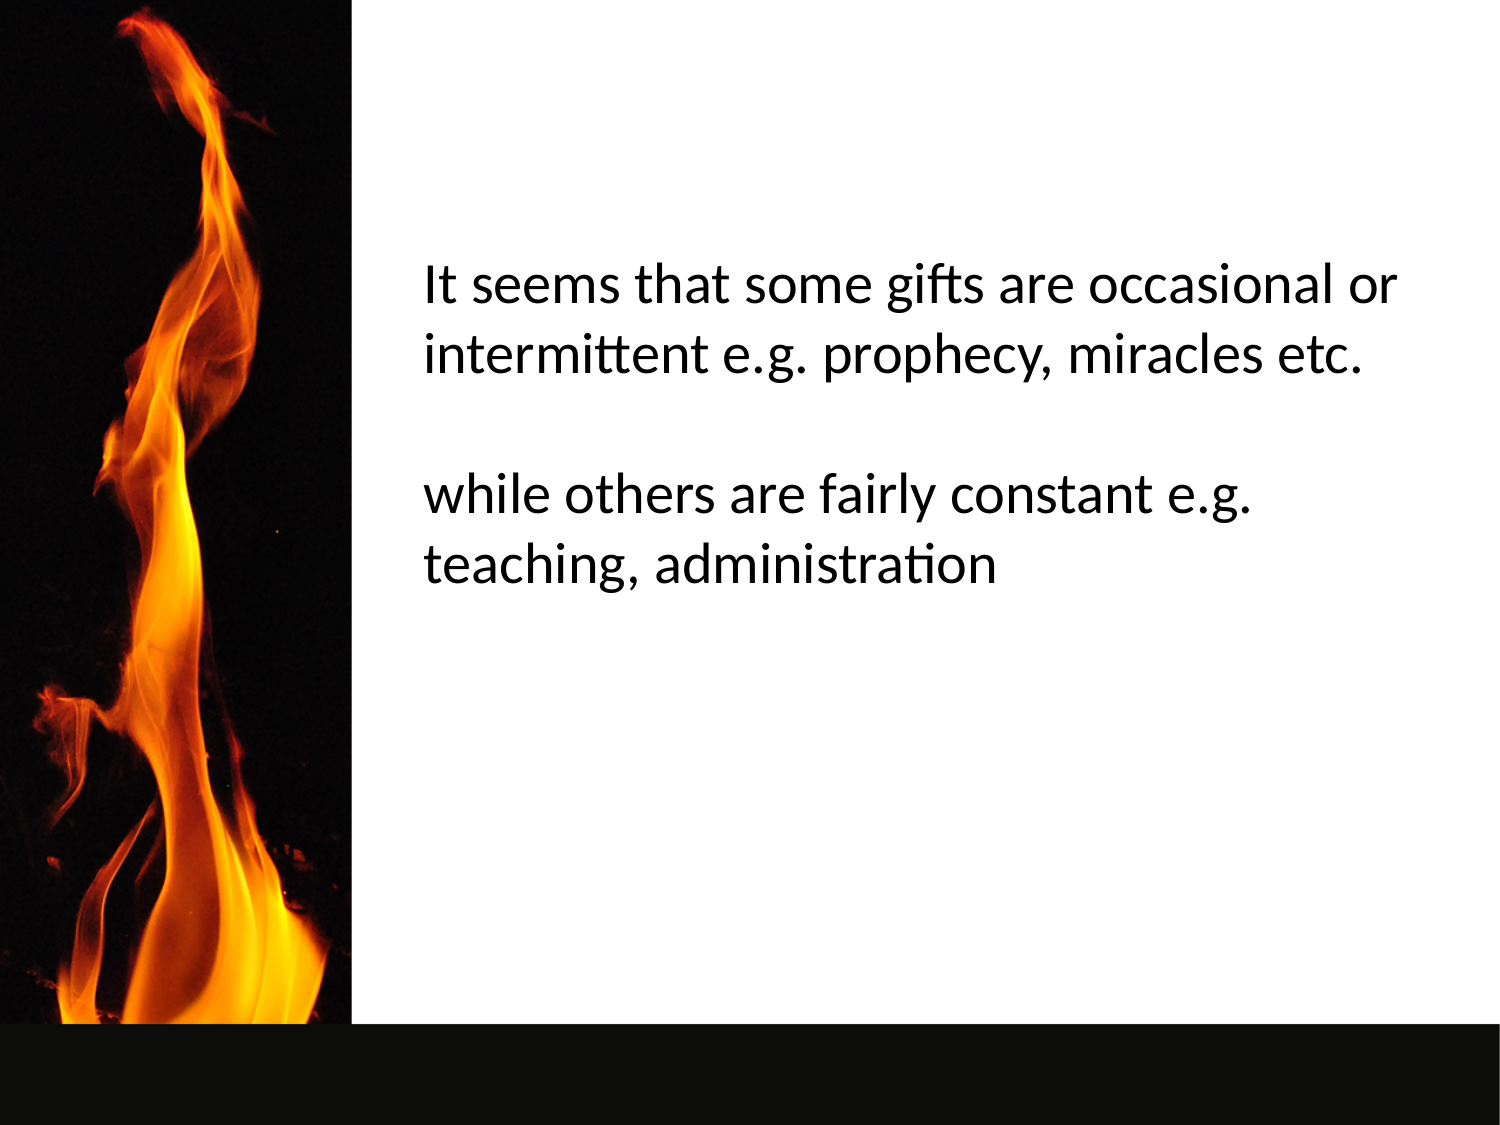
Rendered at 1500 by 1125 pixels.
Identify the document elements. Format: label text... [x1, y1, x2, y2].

picture [0, 0, 1500, 1125]
text_box It seems that some gifts are occasional or intermittent e.g. prophecy, miracles etc. while others are fairly constant e.g. teaching, administration [408, 237, 1434, 603]
